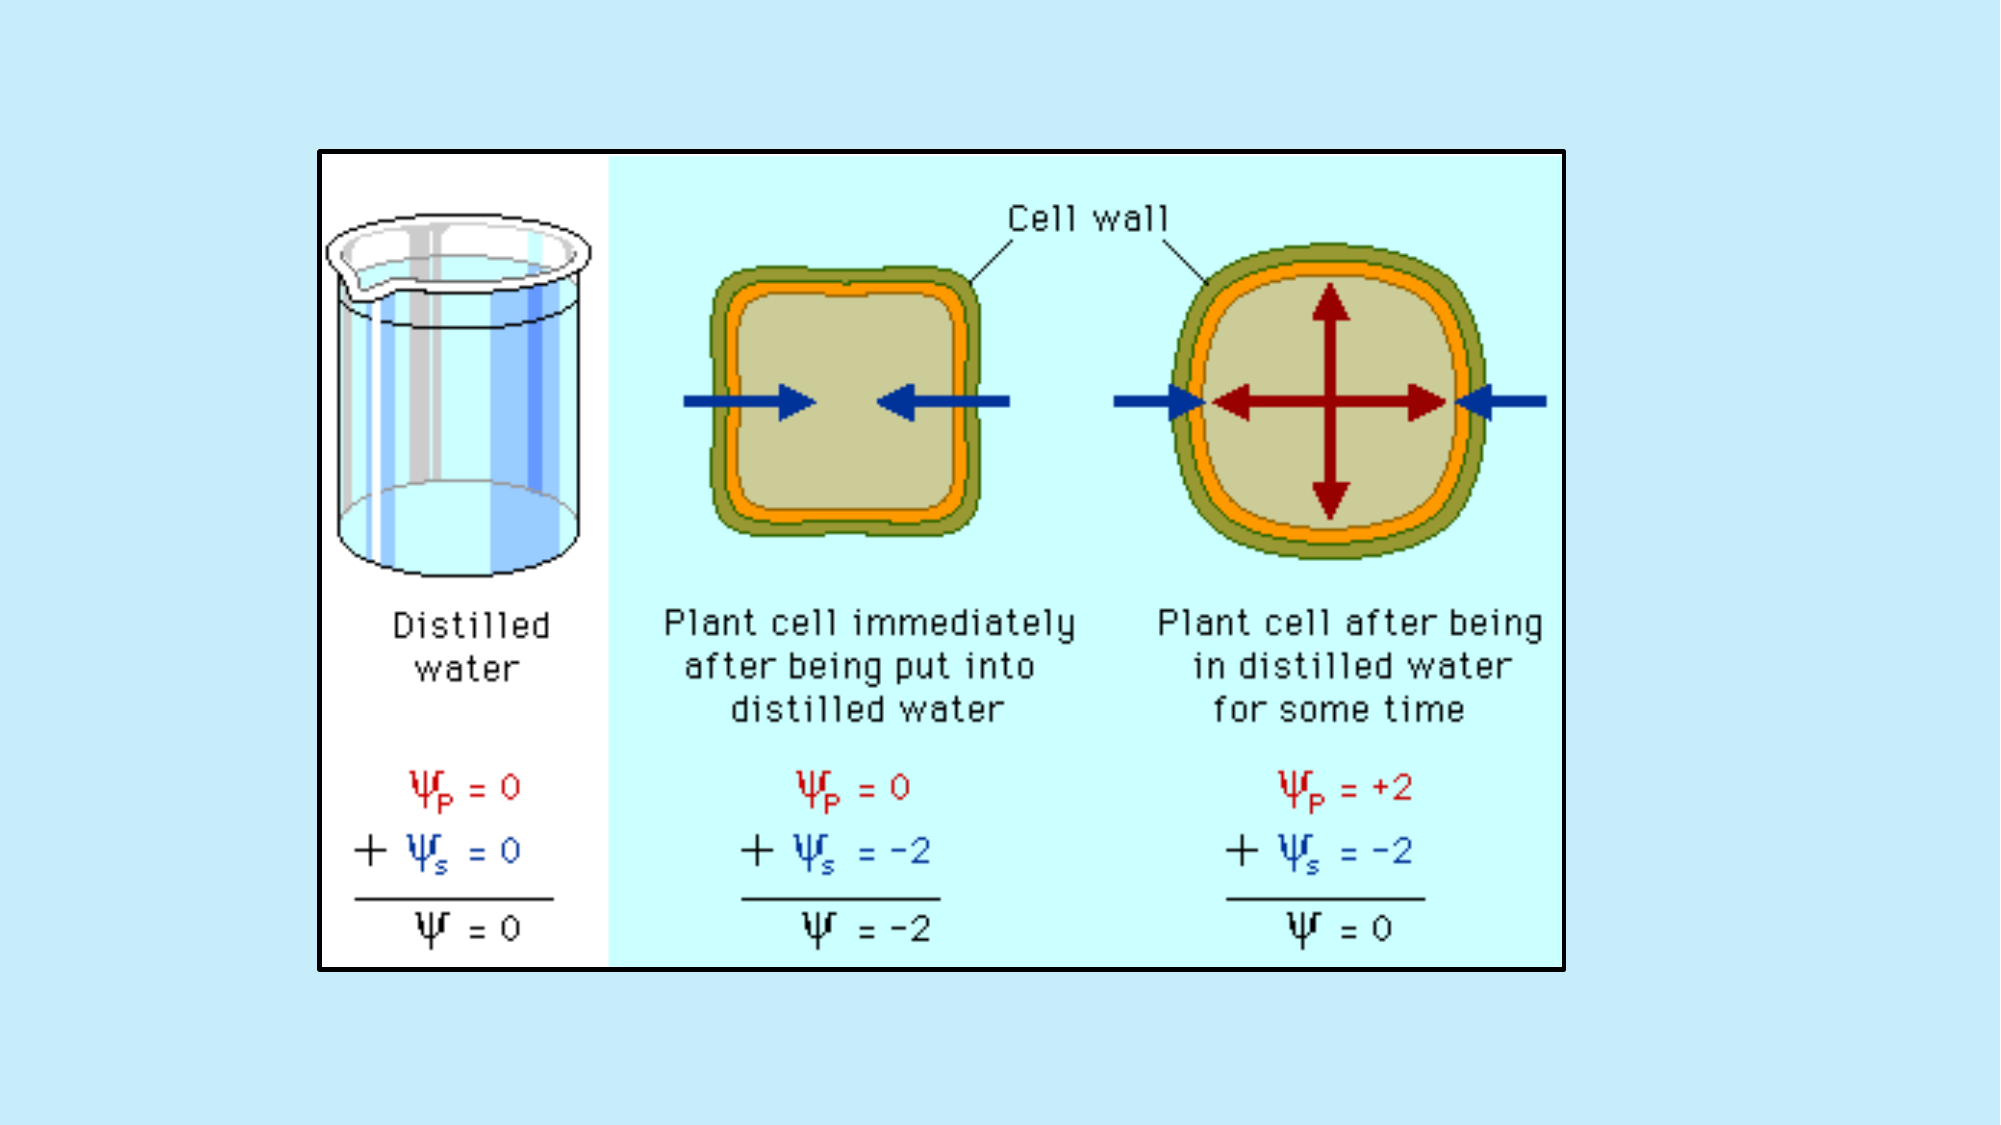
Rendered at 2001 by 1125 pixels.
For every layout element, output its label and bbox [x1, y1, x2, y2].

picture [321, 153, 1562, 968]
